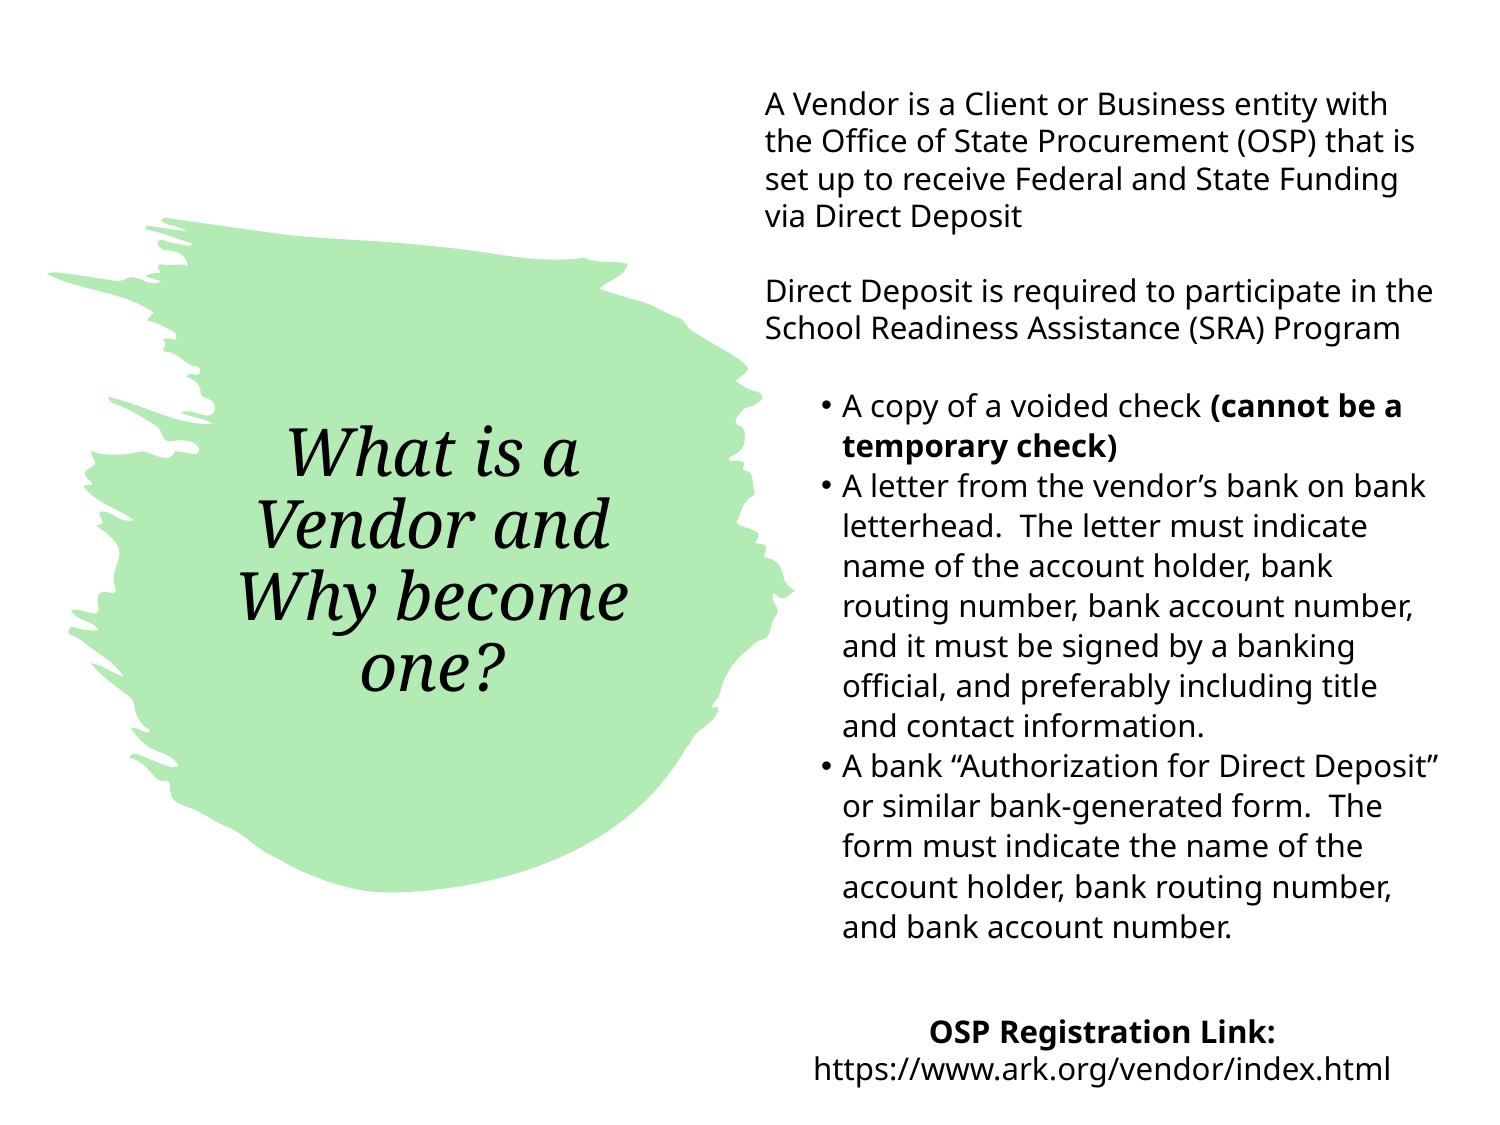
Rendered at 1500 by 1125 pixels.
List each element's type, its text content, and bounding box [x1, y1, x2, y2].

title What is a Vendor and Why become one? [164, 367, 700, 758]
text_box A Vendor is a Client or Business entity with the Office of State Procurement (OSP) that is set up to receive Federal and State Funding via Direct Deposit Direct Deposit is required to participate in the School Readiness Assistance (SRA) Program A copy of a voided check (cannot be a temporary check) A letter from the vendor’s bank on bank letterhead. The letter must indicate name of the account holder, bank routing number, bank account number, and it must be signed by a banking official, and preferably including title and contact information. A bank “Authorization for Direct Deposit” or similar bank-generated form. The form must indicate the name of the account holder, bank routing number, and bank account number. OSP Registration Link: https://www.ark.org/vendor/index.html [749, 76, 1456, 1125]
